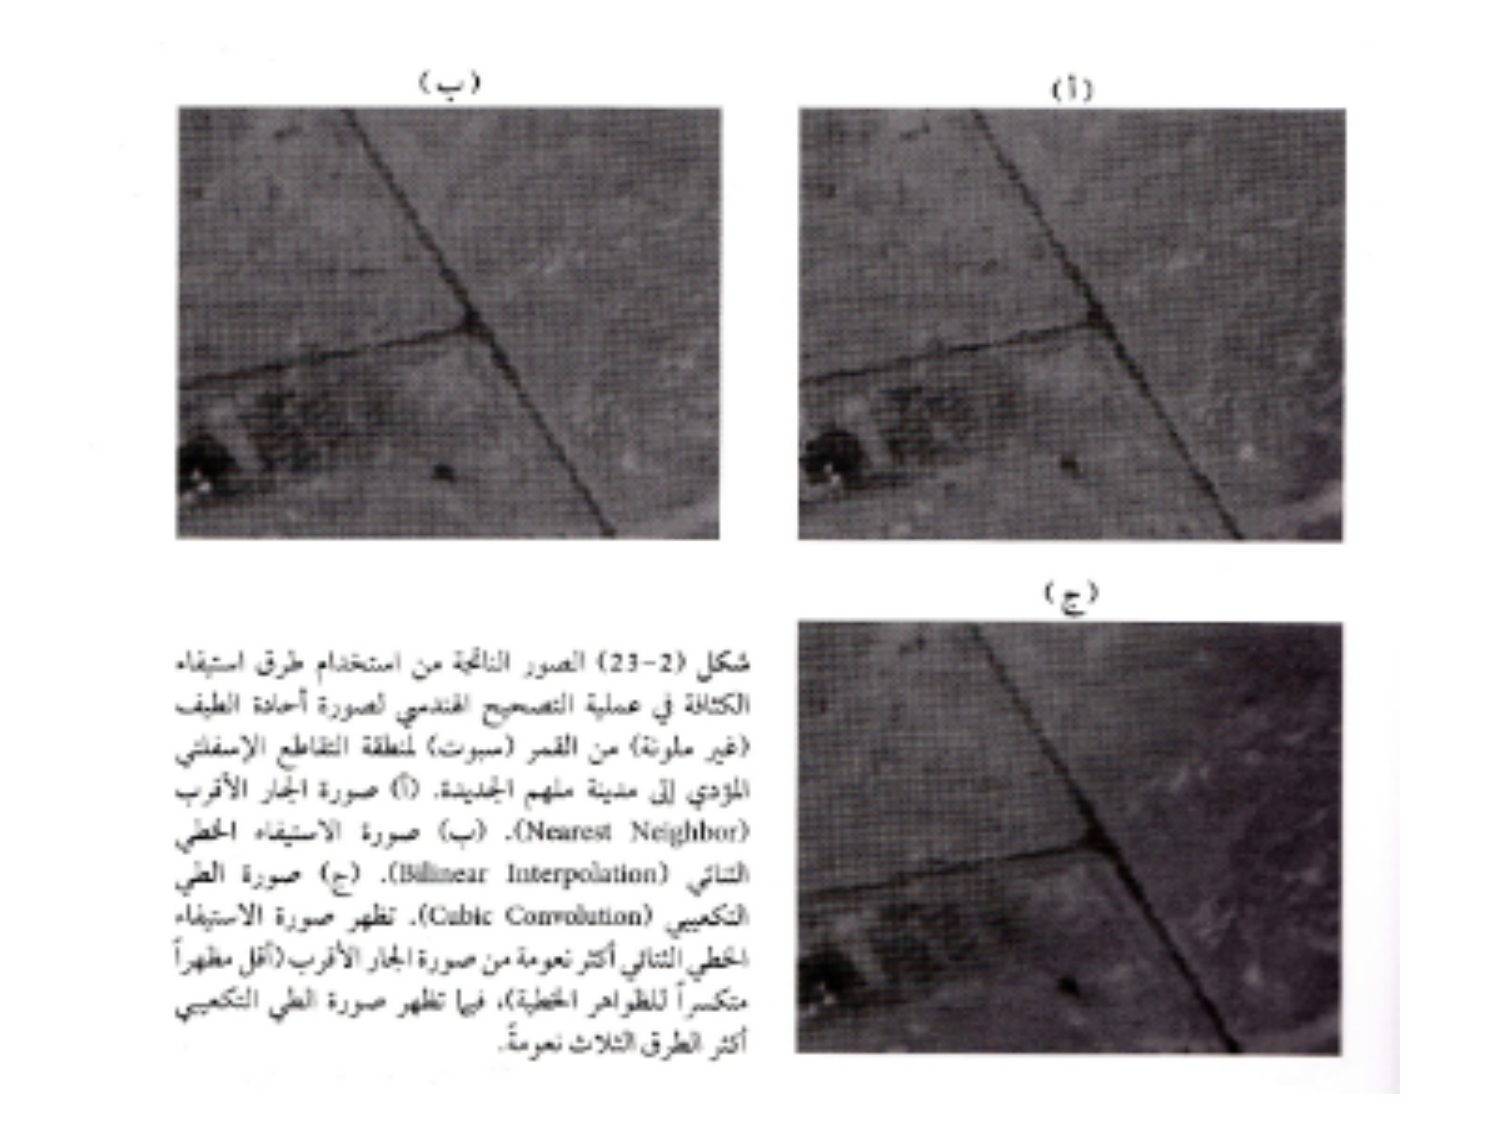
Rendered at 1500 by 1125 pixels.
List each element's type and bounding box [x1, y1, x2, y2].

picture [52, 42, 1400, 1095]
